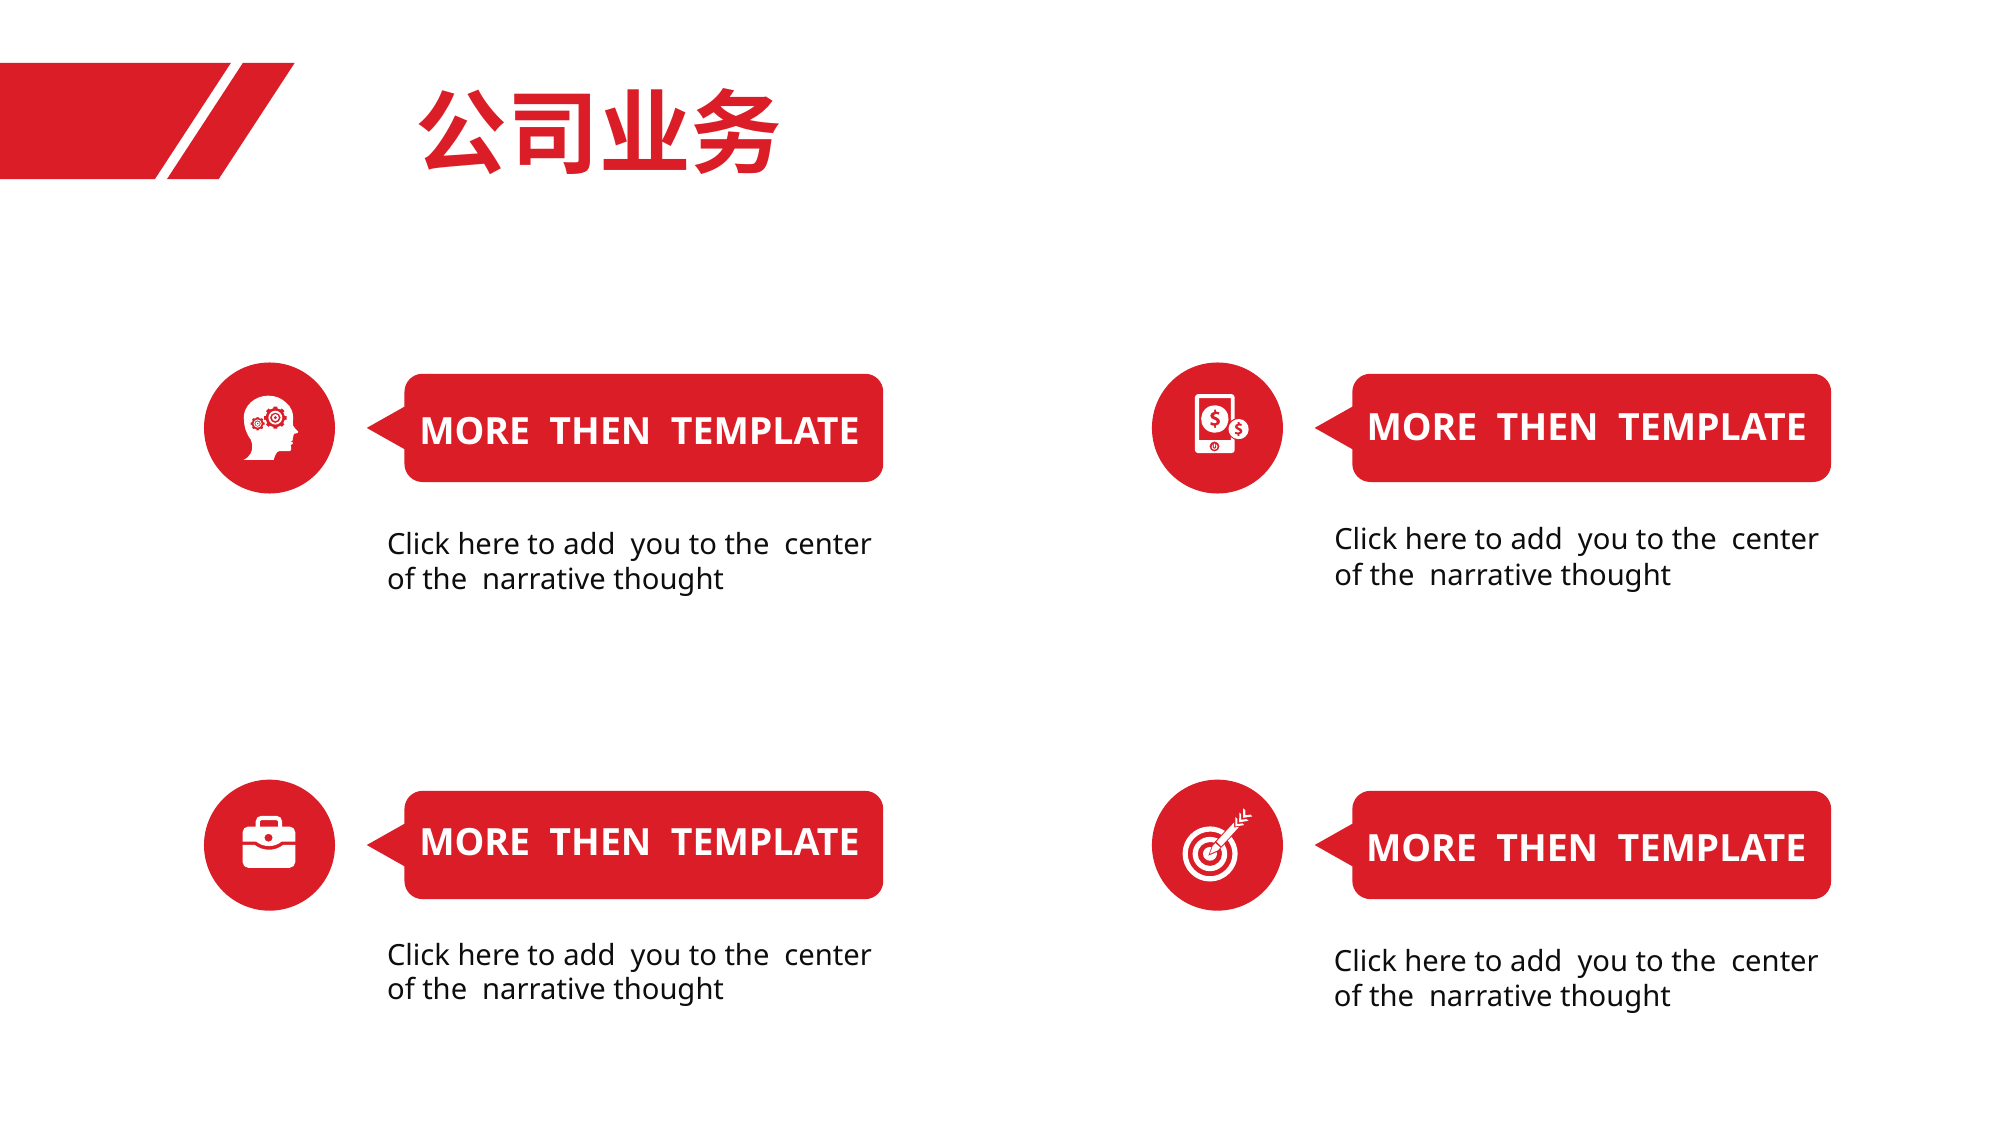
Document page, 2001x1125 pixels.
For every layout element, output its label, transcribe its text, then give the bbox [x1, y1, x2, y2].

text_box [364, 840, 372, 850]
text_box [1182, 808, 1253, 882]
text_box [403, 789, 884, 805]
text_box [202, 361, 337, 495]
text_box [242, 815, 296, 868]
text_box [202, 778, 337, 912]
text_box MORE THEN TEMPLATE Click here to add you to the center of the narrative thought [1319, 812, 1835, 1020]
text_box [1351, 789, 1833, 812]
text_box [1194, 394, 1250, 454]
text_box MORE THEN TEMPLATE Click here to add you to the center of the narrative thought [1319, 391, 1835, 599]
text_box [1150, 778, 1285, 912]
text_box MORE THEN TEMPLATE Click here to add you to the center of the narrative thought [372, 805, 888, 1013]
text_box [1150, 361, 1285, 495]
text_box 公司业务 [401, 67, 798, 193]
text_box [1312, 424, 1319, 432]
text_box [1351, 372, 1833, 391]
text_box [1312, 841, 1319, 849]
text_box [0, 62, 295, 180]
text_box [403, 372, 885, 395]
text_box [364, 423, 372, 433]
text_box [243, 395, 302, 460]
text_box MORE THEN TEMPLATE Click here to add you to the center of the narrative thought [372, 395, 888, 603]
